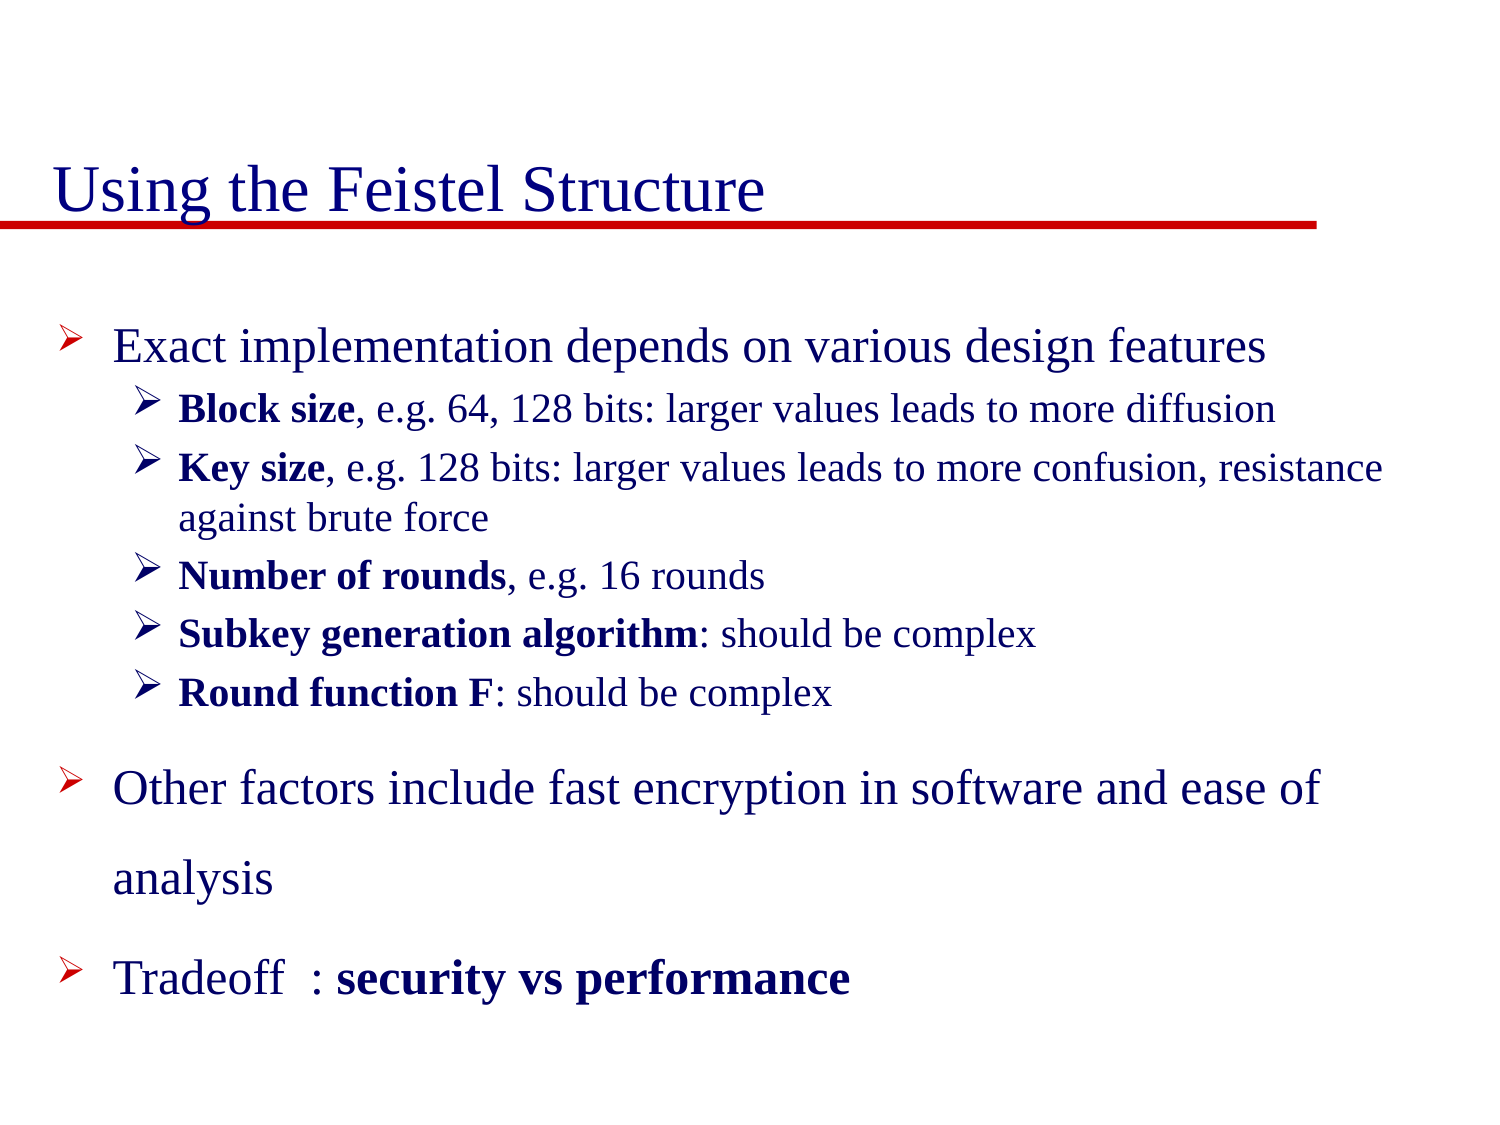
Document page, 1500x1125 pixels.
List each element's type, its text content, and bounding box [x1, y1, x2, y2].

list Exact implementation depends on various design features Block size, e.g. 64, 128 bits: larger values leads to more diffusion Key size, e.g. 128 bits: larger values leads to more confusion, resistance against brute force Number of rounds, e.g. 16 rounds Subkey generation algorithm: should be complex Round function F: should be complex Other factors include fast encryption in software and ease of analysis Tradeoff : security vs performance [41, 274, 1438, 951]
title Using the Feistel Structure [37, 45, 1463, 233]
